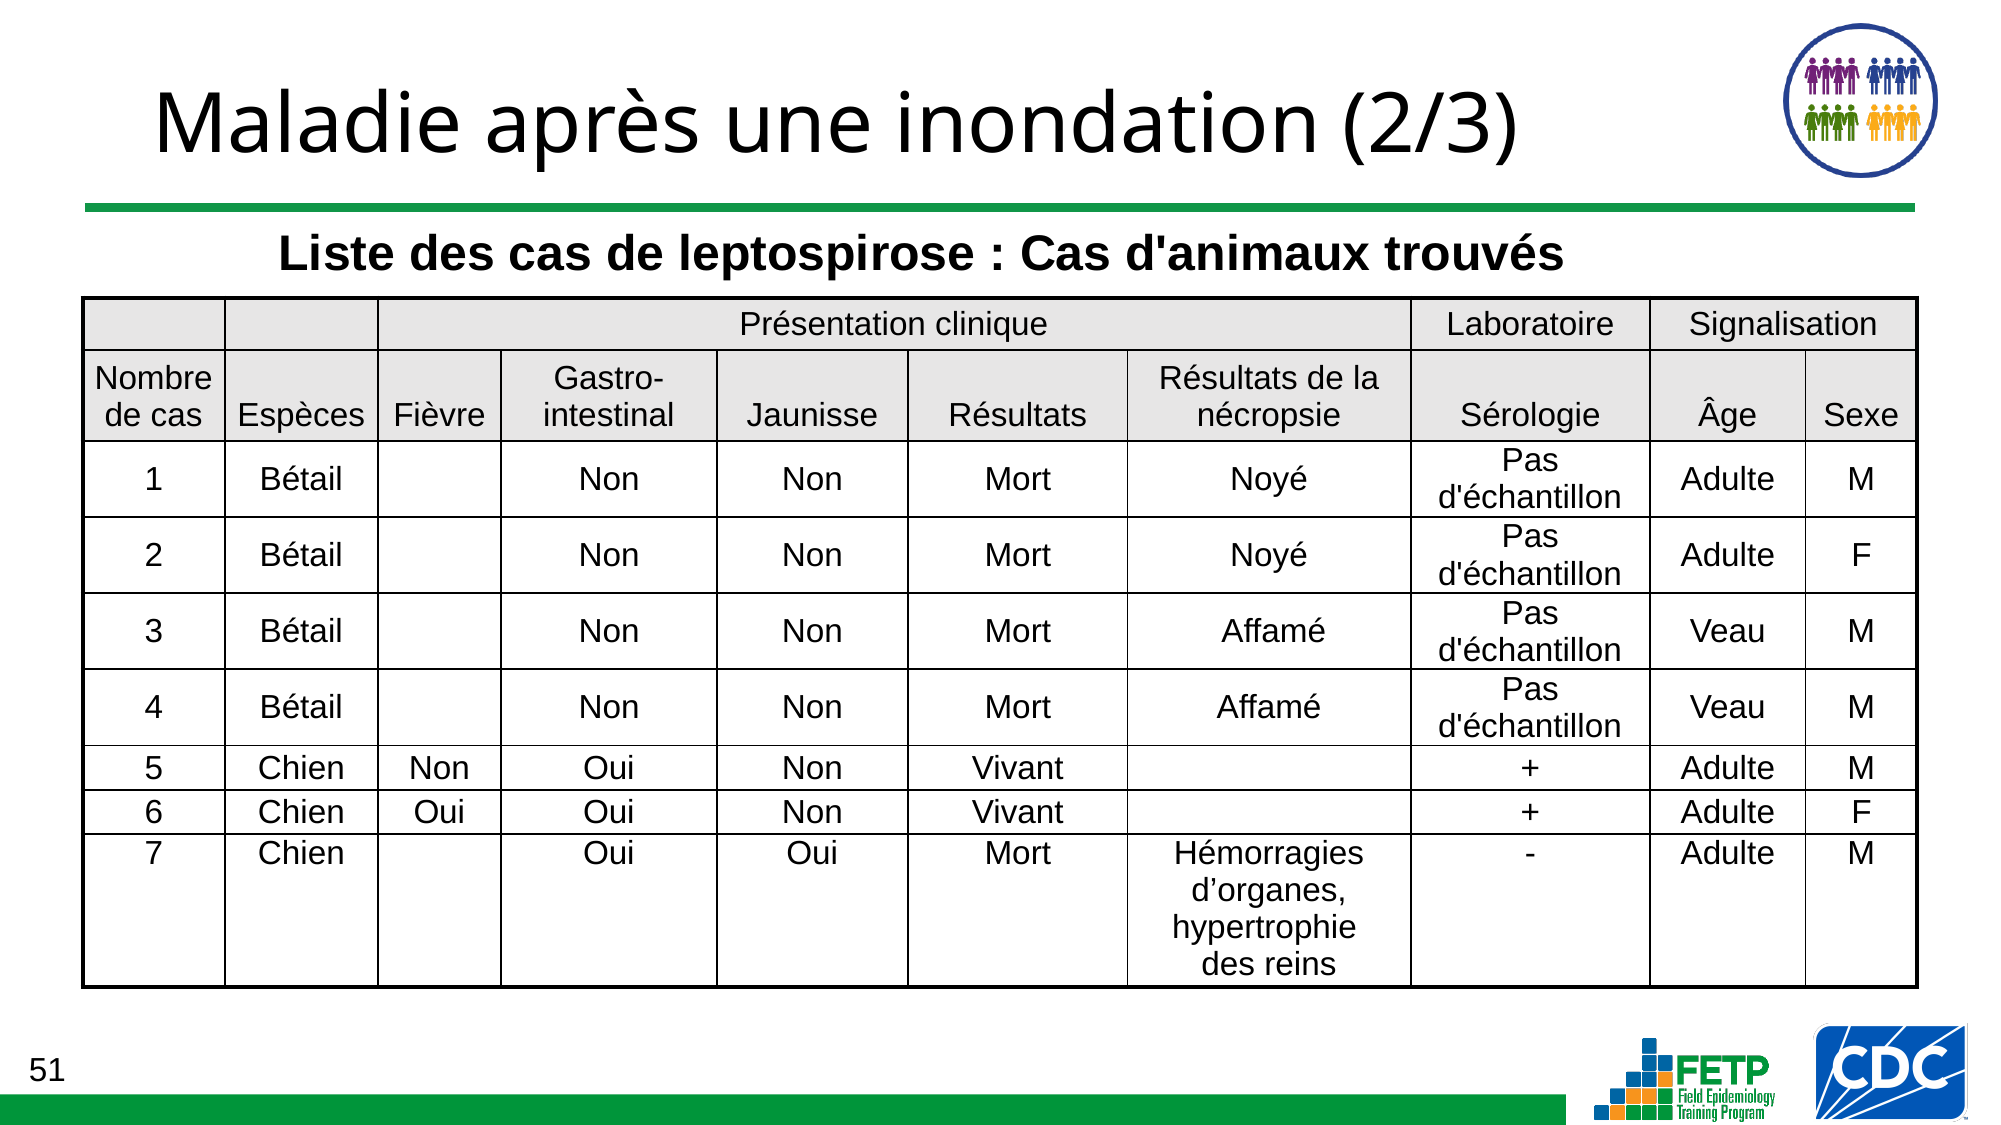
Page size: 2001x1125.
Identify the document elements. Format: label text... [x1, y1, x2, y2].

table_header Laboratoire [1412, 300, 1649, 349]
table_cell Oui [502, 835, 716, 985]
text_box Liste des cas de leptospirose : Cas d'animaux trouvés [239, 212, 1619, 288]
table_cell Chien [226, 791, 377, 833]
table_cell Affamé [1128, 670, 1410, 745]
table_cell Veau [1651, 670, 1805, 745]
table_cell Pas d'échantillon [1412, 670, 1649, 745]
table_cell Mort [909, 442, 1127, 516]
table_cell Vivant [909, 791, 1127, 833]
table_cell Pas d'échantillon [1412, 518, 1649, 592]
table_cell Pas d'échantillon [1412, 594, 1649, 668]
table_cell [1128, 746, 1410, 789]
table_cell Non [718, 594, 907, 668]
table_cell Jaunisse [718, 351, 907, 440]
picture [1594, 1038, 1775, 1122]
table_cell Nombre de cas [85, 351, 224, 440]
table_cell Oui [502, 791, 716, 833]
table_cell Adulte [1651, 746, 1805, 789]
table_header [85, 300, 224, 349]
table_cell Veau [1651, 594, 1805, 668]
table_cell Non [502, 442, 716, 516]
table_cell Non [379, 746, 500, 789]
table_cell Non [502, 518, 716, 592]
table_cell Mort [909, 835, 1127, 985]
table_cell [1128, 791, 1410, 833]
table_cell F [1806, 791, 1915, 833]
table_cell M [1806, 442, 1915, 516]
table_cell Mort [909, 518, 1127, 592]
table_cell Oui [502, 746, 716, 789]
table_cell Non [718, 791, 907, 833]
table_cell Âge [1651, 351, 1805, 440]
table_cell Noyé [1128, 442, 1410, 516]
table_cell Hémorragies d’organes, hypertrophie des reins [1128, 835, 1410, 985]
table_cell Bétail [226, 518, 377, 592]
table_cell Pas d'échantillon [1412, 442, 1649, 516]
table_cell Vivant [909, 746, 1127, 789]
table_cell Bétail [226, 442, 377, 516]
table_cell Non [718, 442, 907, 516]
table_cell 5 [85, 746, 224, 789]
table_cell [379, 670, 500, 745]
table_cell 6 [85, 791, 224, 833]
table_cell 2 [85, 518, 224, 592]
table_cell + [1412, 746, 1649, 789]
table_cell Chien [226, 835, 377, 985]
table_cell M [1806, 670, 1915, 745]
table_cell Bétail [226, 670, 377, 745]
table_cell 1 [85, 442, 224, 516]
table_cell Mort [909, 594, 1127, 668]
table_cell 4 [85, 670, 224, 745]
table_cell Sérologie [1412, 351, 1649, 440]
picture [1813, 1023, 1968, 1122]
table_cell [379, 518, 500, 592]
table_header Signalisation [1651, 300, 1915, 349]
table_cell Résultats de la nécropsie [1128, 351, 1410, 440]
table_cell Non [502, 670, 716, 745]
table_cell Oui [718, 835, 907, 985]
table_cell Noyé [1128, 518, 1410, 592]
table_cell [379, 594, 500, 668]
table_cell Sexe [1806, 351, 1915, 440]
table_cell 7 [85, 835, 224, 985]
table_cell [379, 442, 500, 516]
title Maladie après une inondation (2/3) [137, 73, 1738, 205]
table_cell Adulte [1651, 442, 1805, 516]
table_cell Non [502, 594, 716, 668]
table_cell F [1806, 518, 1915, 592]
table_cell M [1806, 594, 1915, 668]
table_cell M [1806, 746, 1915, 789]
table_cell Espèces [226, 351, 377, 440]
table_cell Non [718, 518, 907, 592]
table_cell Résultats [909, 351, 1127, 440]
table_cell 3 [85, 594, 224, 668]
table_cell Affamé [1128, 594, 1410, 668]
table_cell [379, 835, 500, 985]
table_cell Non [718, 670, 907, 745]
table_cell + [1412, 791, 1649, 833]
table_cell - [1412, 835, 1649, 985]
table_cell Adulte [1651, 835, 1805, 985]
table_cell Bétail [226, 594, 377, 668]
table_cell Gastro-intestinal [502, 351, 716, 440]
table_cell Non [718, 746, 907, 789]
table_cell M [1806, 835, 1915, 985]
table_cell Fièvre [379, 351, 500, 440]
table_cell Adulte [1651, 791, 1805, 833]
table_cell Mort [909, 670, 1127, 745]
table_cell Chien [226, 746, 377, 789]
picture [1783, 23, 1938, 178]
table_header [226, 300, 377, 349]
table_cell Oui [379, 791, 500, 833]
table_header Présentation clinique [379, 300, 1410, 349]
table_cell Adulte [1651, 518, 1805, 592]
